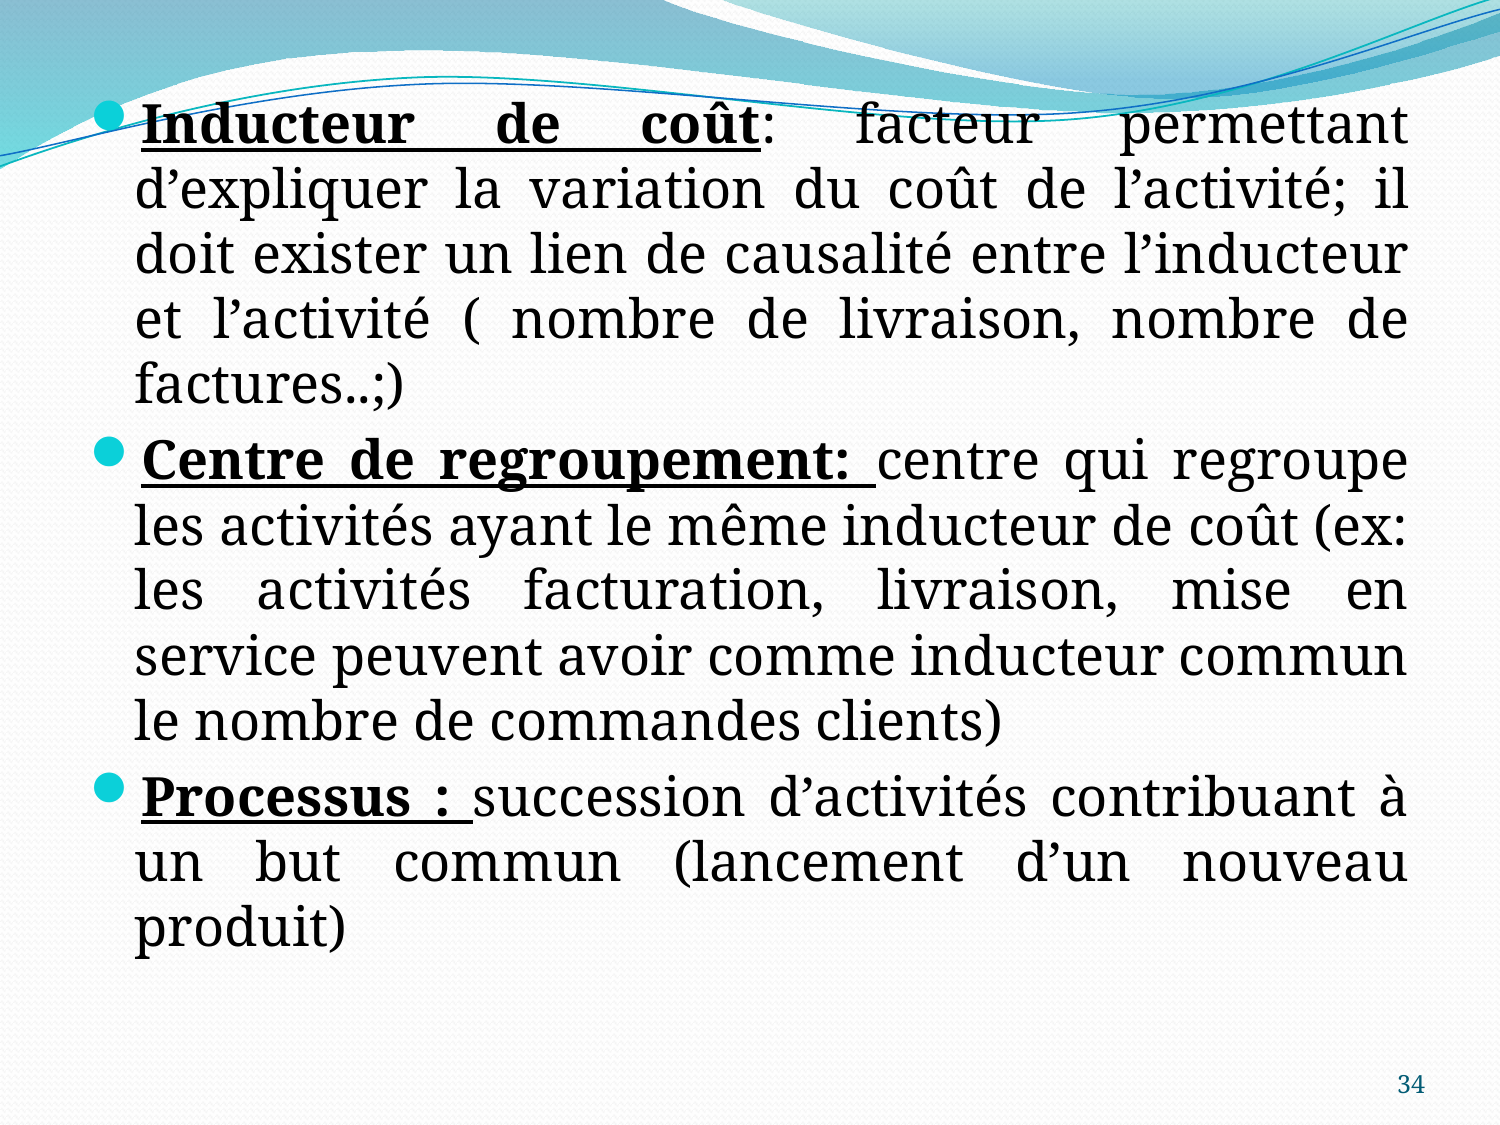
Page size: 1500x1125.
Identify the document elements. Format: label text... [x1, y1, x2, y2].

list Inducteur de coût: facteur permettant d’expliquer la variation du coût de l’activité; il doit exister un lien de causalité entre l’inducteur et l’activité ( nombre de livraison, nombre de factures..;) Centre de regroupement: centre qui regroupe les activités ayant le même inducteur de coût (ex: les activités facturation, livraison, mise en service peuvent avoir comme inducteur commun le nombre de commandes clients) Processus : succession d’activités contribuant à un but commun (lancement d’un nouveau produit) [75, 82, 1425, 1005]
slide_number 34 [1299, 1042, 1425, 1103]
